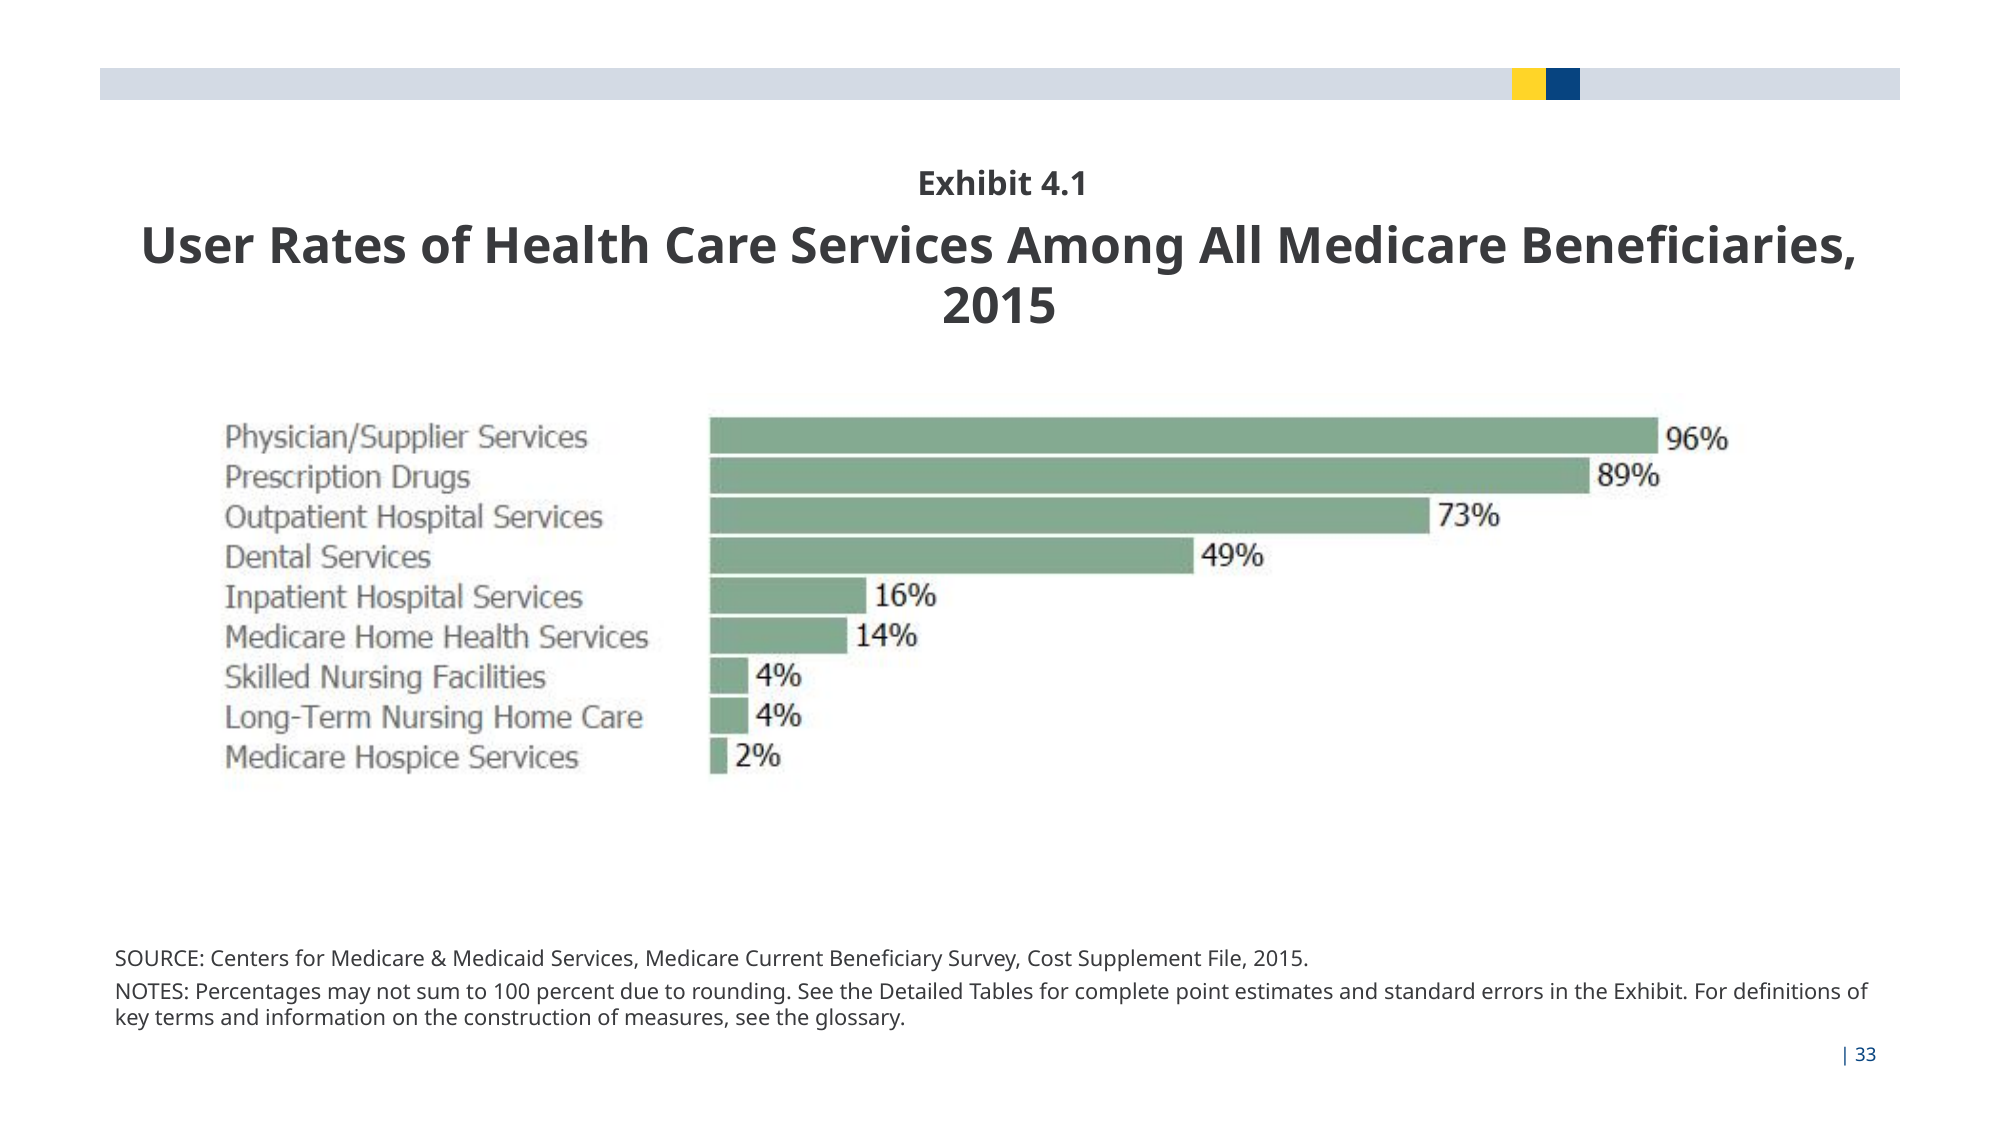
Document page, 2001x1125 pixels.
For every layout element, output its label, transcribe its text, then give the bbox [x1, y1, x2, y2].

picture [190, 393, 1809, 823]
list SOURCE: Centers for Medicare & Medicaid Services, Medicare Current Beneficiary Survey, Cost Supplement File, 2015. NOTES: Percentages may not sum to 100 percent due to rounding. See the Detailed Tables for complete point estimates and standard errors in the Exhibit. For definitions of key terms and information on the construction of measures, see the glossary. [99, 937, 1900, 997]
title Exhibit 4.1 [99, 154, 1900, 213]
list User Rates of Health Care Services Among All Medicare Beneficiaries, 2015 [99, 213, 1900, 300]
